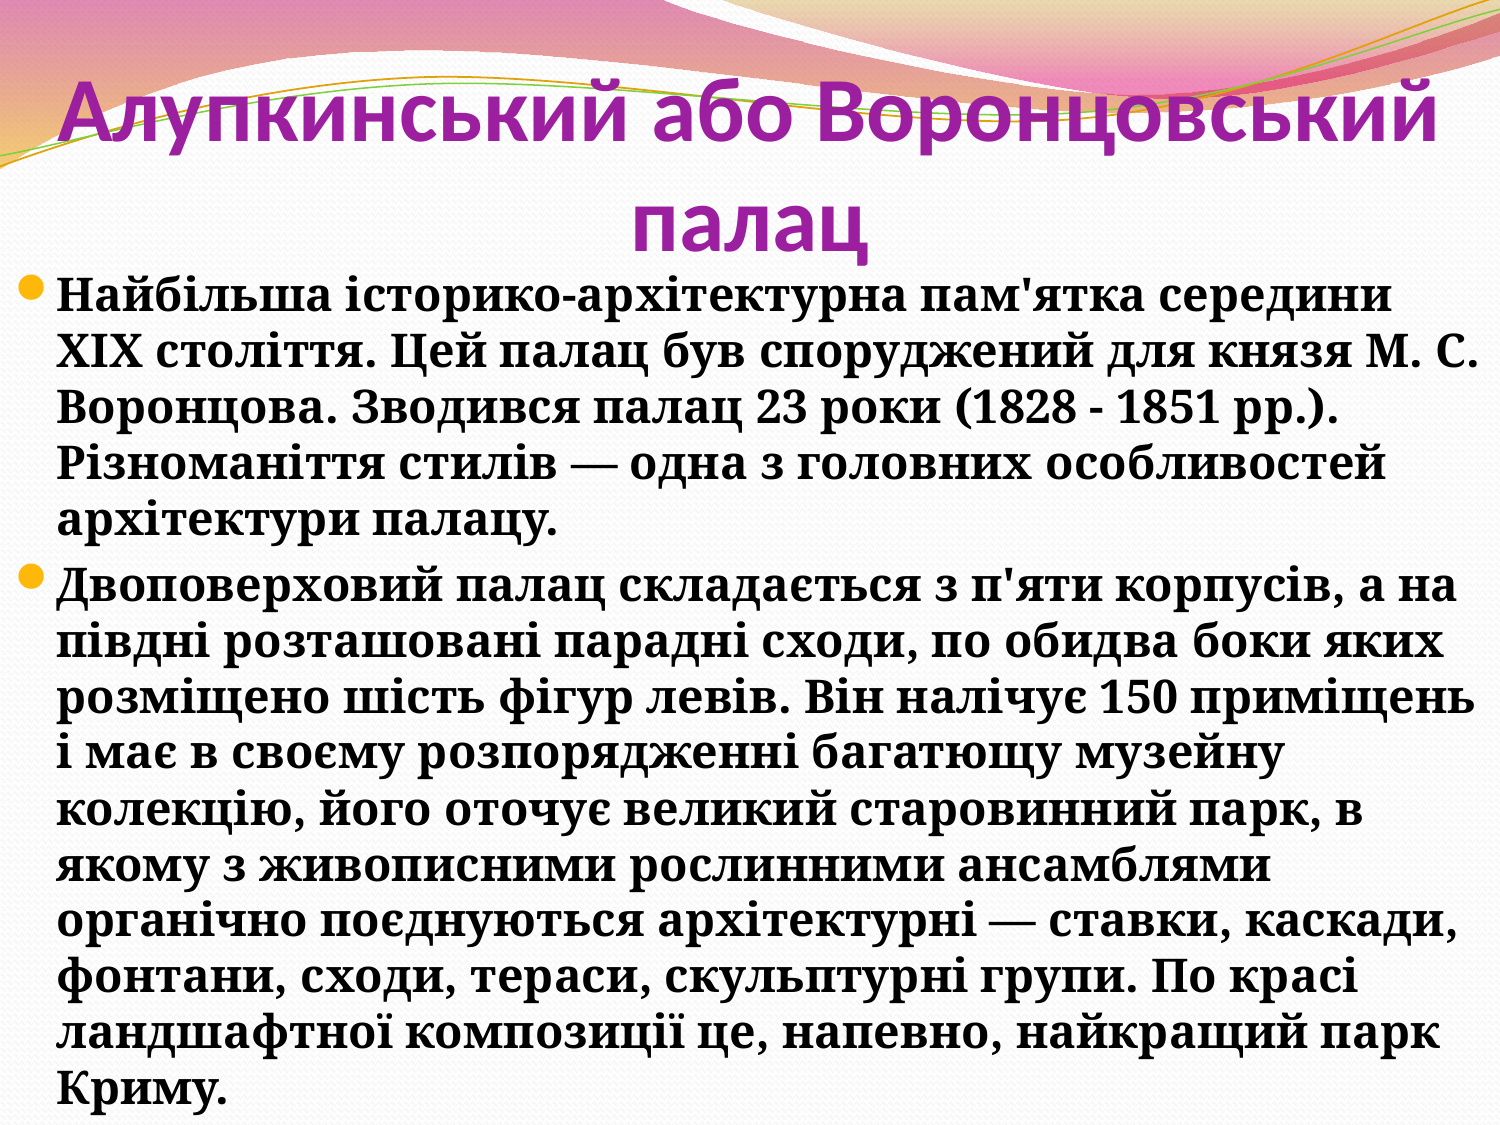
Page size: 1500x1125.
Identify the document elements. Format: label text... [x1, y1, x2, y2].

title Алупкинський або Воронцовський палац [0, 46, 1500, 257]
list Найбільша історико-архітектурна пам'ятка середини ХІХ століття. Цей палац був споруджений для князя М. С. Воронцова. Зводився палац 23 роки (1828 - 1851 рр.). Різноманіття стилів — одна з головних особливостей архітектури палацу. Двоповерховий палац складається з п'яти корпусів, а на півдні розташовані парадні сходи, по обидва боки яких розміщено шість фігур левів. Він налічує 150 приміщень і має в своєму розпорядженні багатющу музейну колекцію, його оточує великий старовинний парк, в якому з живописними рослинними ансамблями органічно поєднуються архітектурні — ставки, каскади, фонтани, сходи, тераси, скульптурні групи. По красі ландшафтної композиції це, напевно, найкращий парк Криму. [0, 257, 1500, 1125]
